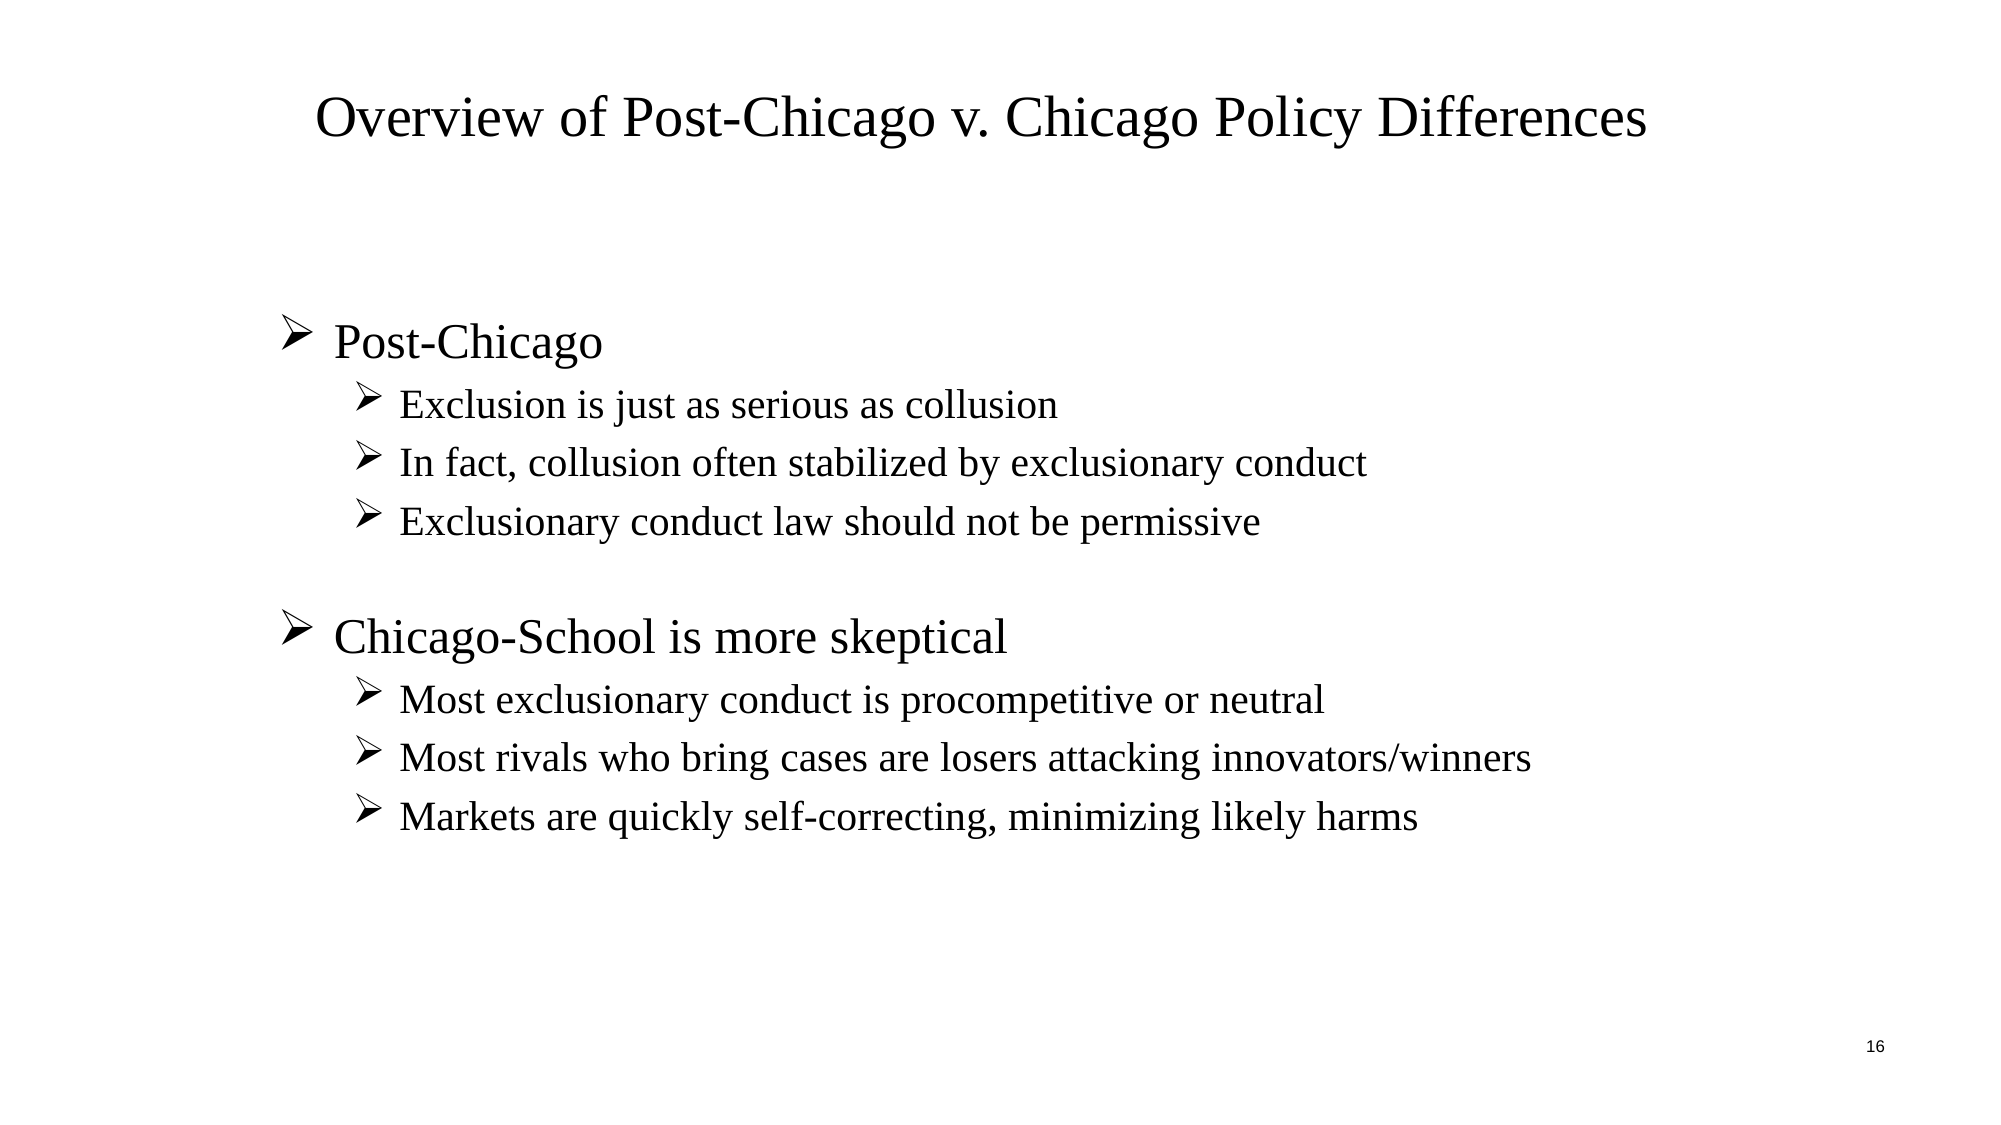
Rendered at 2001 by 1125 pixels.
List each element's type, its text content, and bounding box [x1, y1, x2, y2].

title Overview of Post-Chicago v. Chicago Policy Differences [300, 19, 1738, 207]
list Post-Chicago Exclusion is just as serious as collusion In fact, collusion often stabilized by exclusionary conduct Exclusionary conduct law should not be permissive Chicago-School is more skeptical Most exclusionary conduct is procompetitive or neutral Most rivals who bring cases are losers attacking innovators/winners Markets are quickly self-correcting, minimizing likely harms [262, 301, 1613, 1064]
slide_number 16 [1433, 1024, 1901, 1103]
